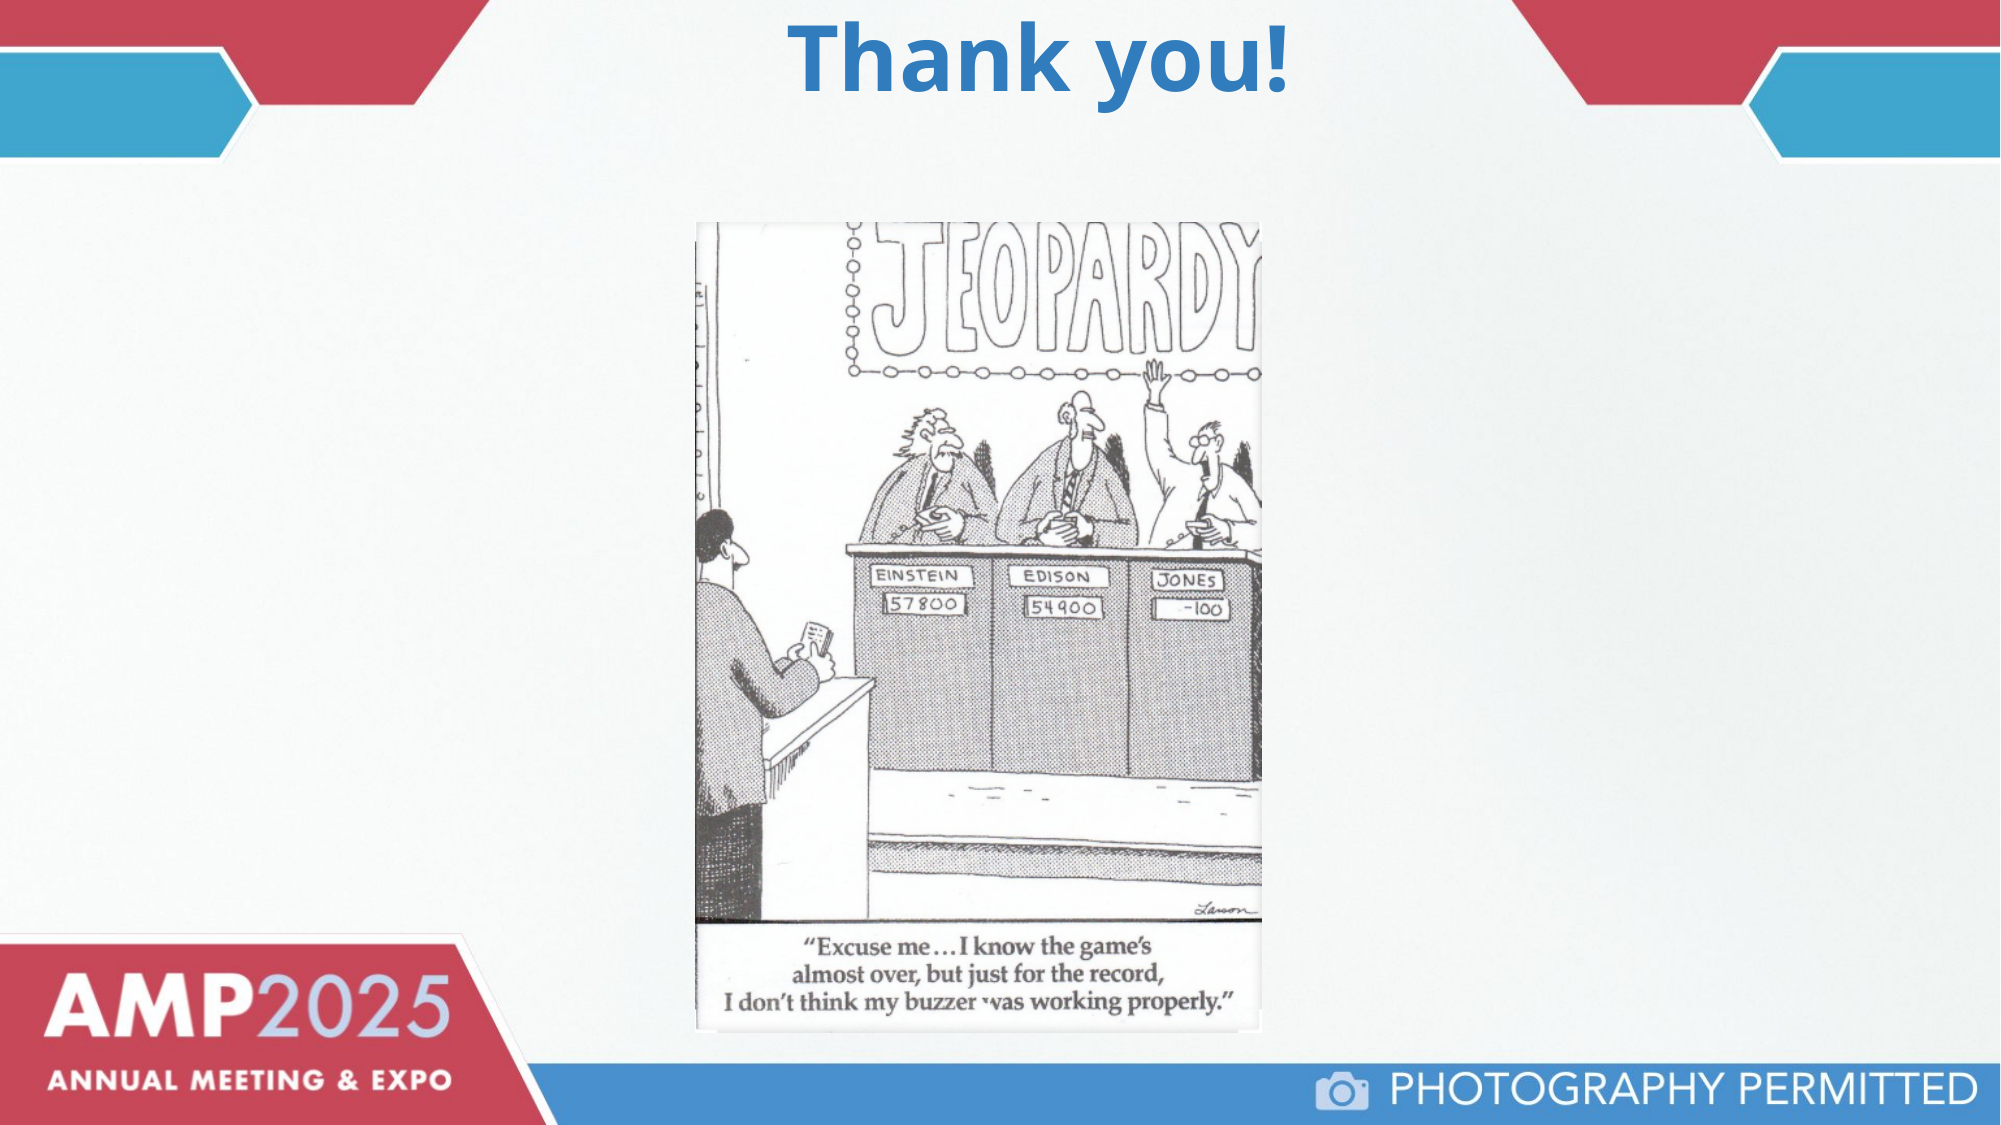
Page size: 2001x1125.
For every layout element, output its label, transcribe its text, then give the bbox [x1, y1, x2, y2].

picture [0, 0, 2001, 1125]
title Thank you! [771, 25, 2000, 120]
